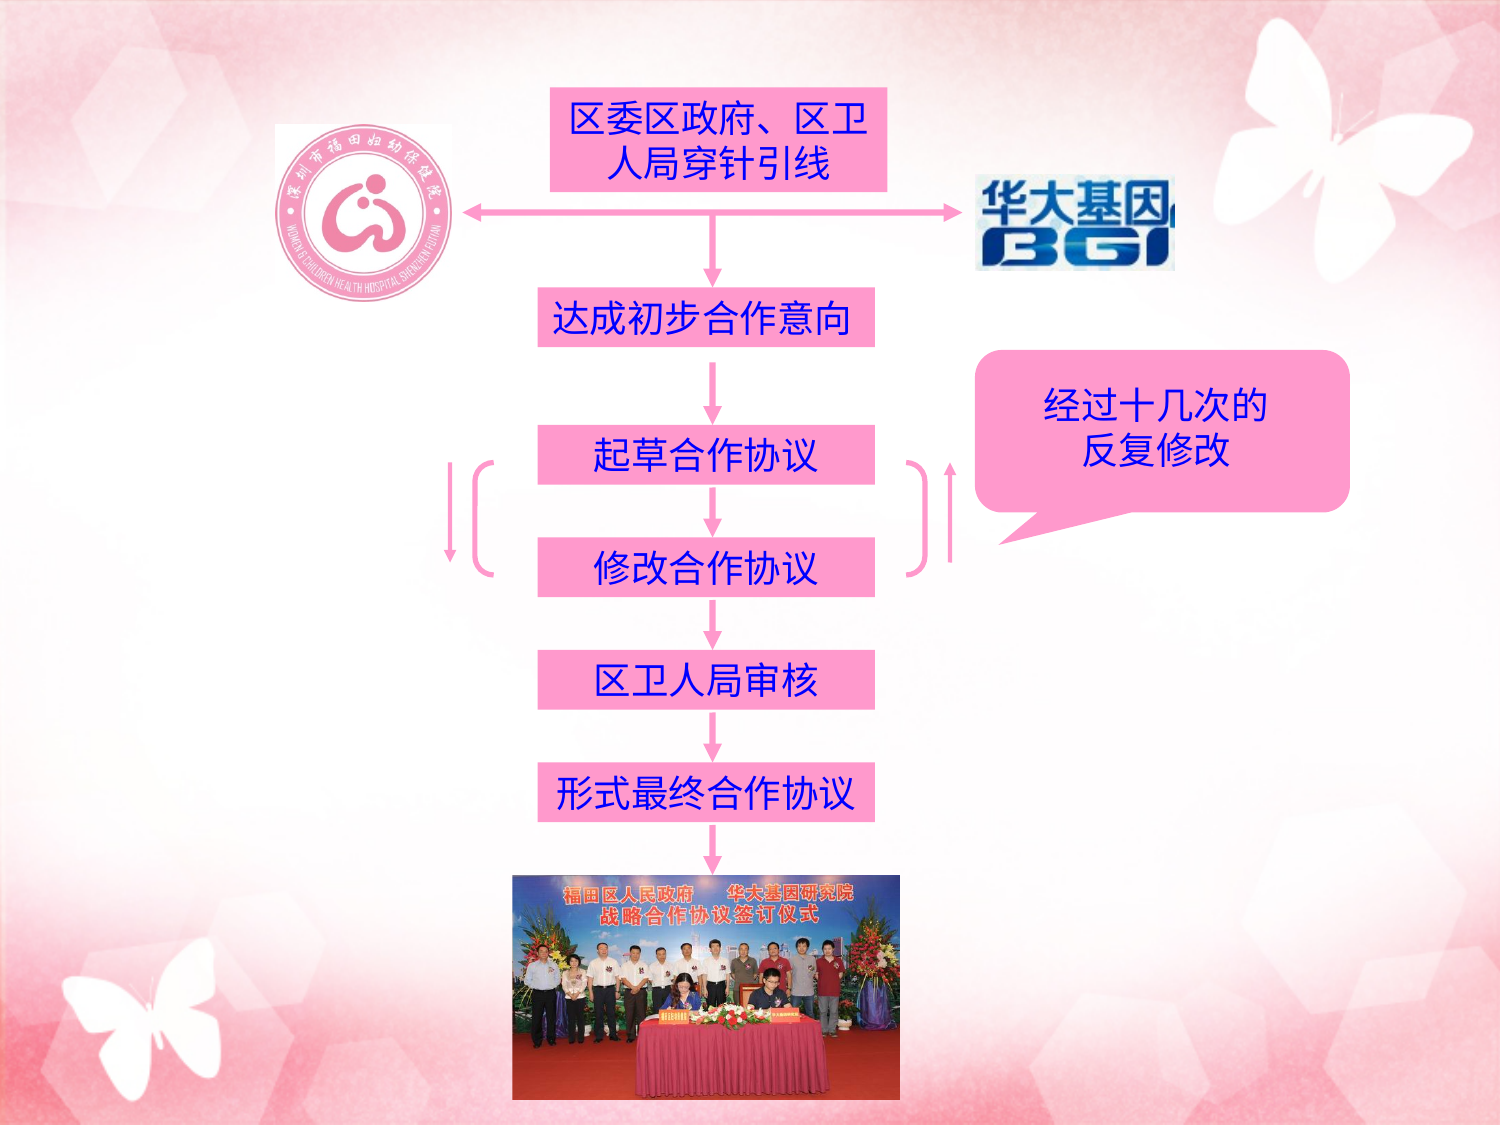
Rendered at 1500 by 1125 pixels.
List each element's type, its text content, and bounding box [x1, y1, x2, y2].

text_box [706, 362, 719, 425]
text_box [474, 462, 925, 576]
text_box [706, 712, 719, 763]
text_box [706, 212, 719, 288]
text_box 达成初步合作意向 [537, 287, 875, 348]
text_box [713, 206, 963, 219]
picture [0, 0, 1500, 1125]
text_box [706, 599, 719, 650]
text_box [706, 824, 719, 873]
text_box 区委区政府、区卫人局穿针引线 [549, 87, 888, 193]
text_box [443, 462, 457, 563]
text_box [974, 349, 1350, 545]
text_box 经过十几次的反复修改 [1025, 374, 1288, 480]
text_box 区卫人局审核 [537, 649, 875, 710]
text_box 起草合作协议 [537, 424, 875, 462]
text_box 形式最终合作协议 [537, 762, 875, 823]
text_box [943, 462, 957, 563]
text_box [462, 206, 712, 219]
text_box 修改合作协议 [537, 576, 875, 598]
